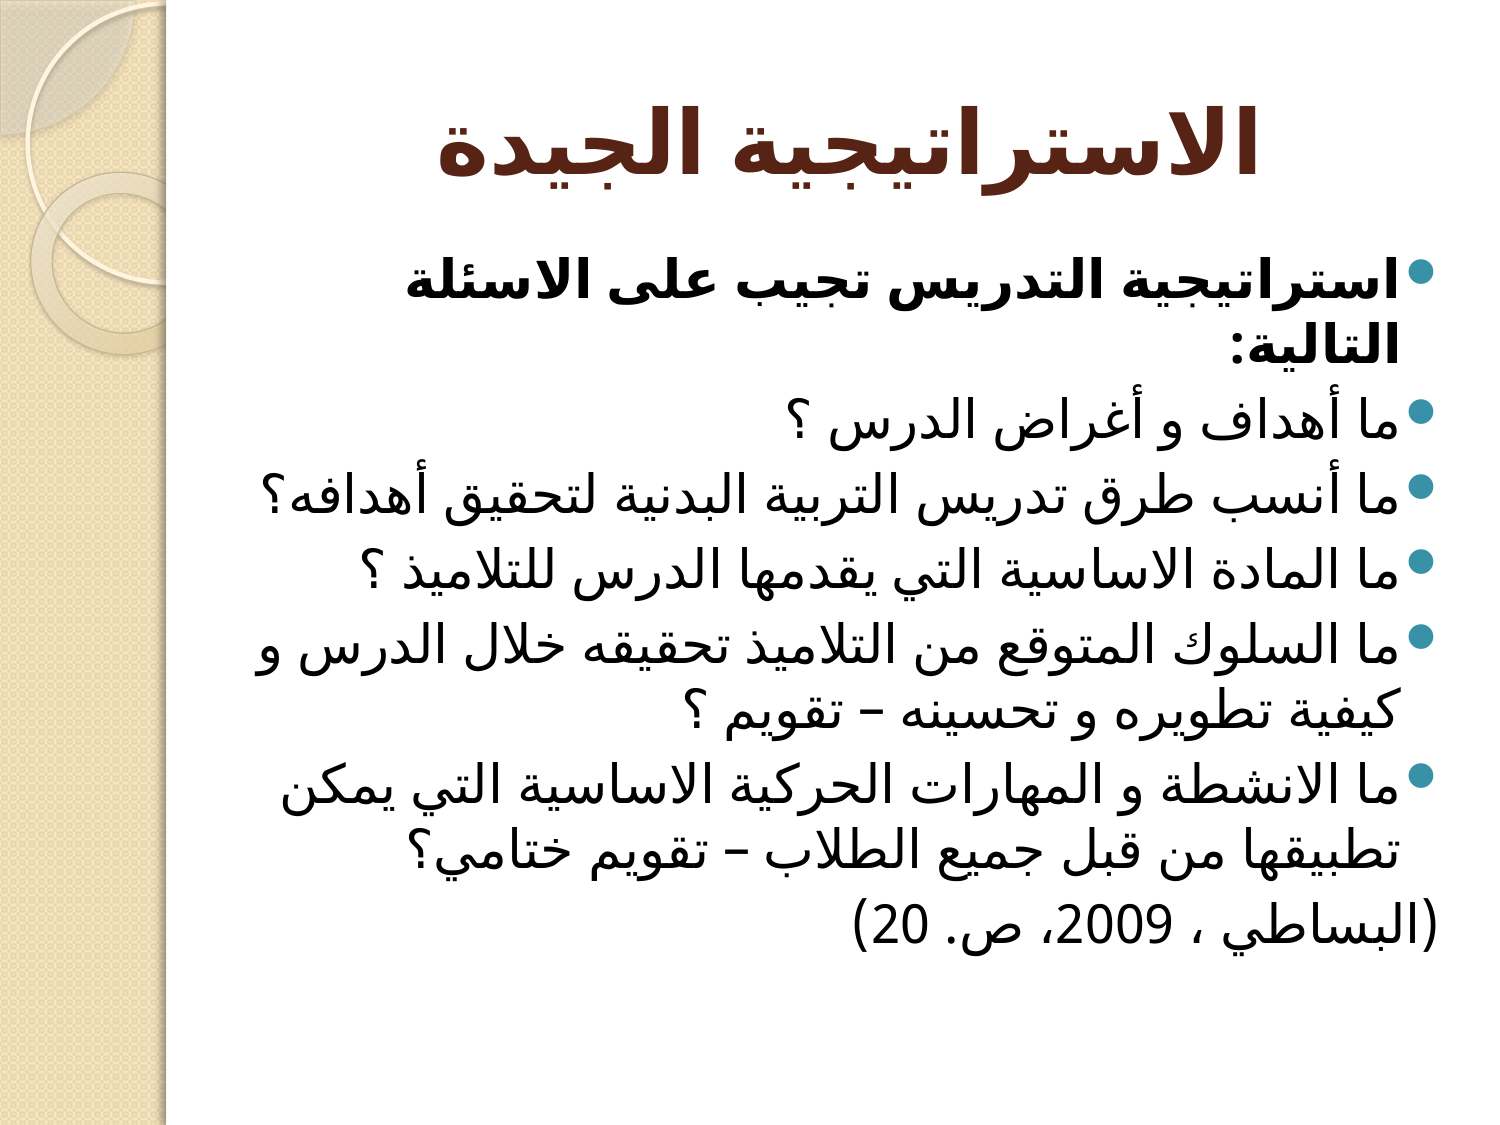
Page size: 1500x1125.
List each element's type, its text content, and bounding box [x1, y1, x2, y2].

list استراتيجية التدريس تجيب على الاسئلة التالية: ما أهداف و أغراض الدرس ؟ ما أنسب طرق تدريس التربية البدنية لتحقيق أهدافه؟ ما المادة الاساسية التي يقدمها الدرس للتلاميذ ؟ ما السلوك المتوقع من التلاميذ تحقيقه خلال الدرس و كيفية تطويره و تحسينه – تقويم ؟ ما الانشطة و المهارات الحركية الاساسية التي يمكن تطبيقها من قبل جميع الطلاب – تقويم ختامي؟ (البساطي ، 2009، ص. 20) [235, 237, 1466, 1025]
title الاستراتيجية الجيدة [235, 45, 1466, 233]
